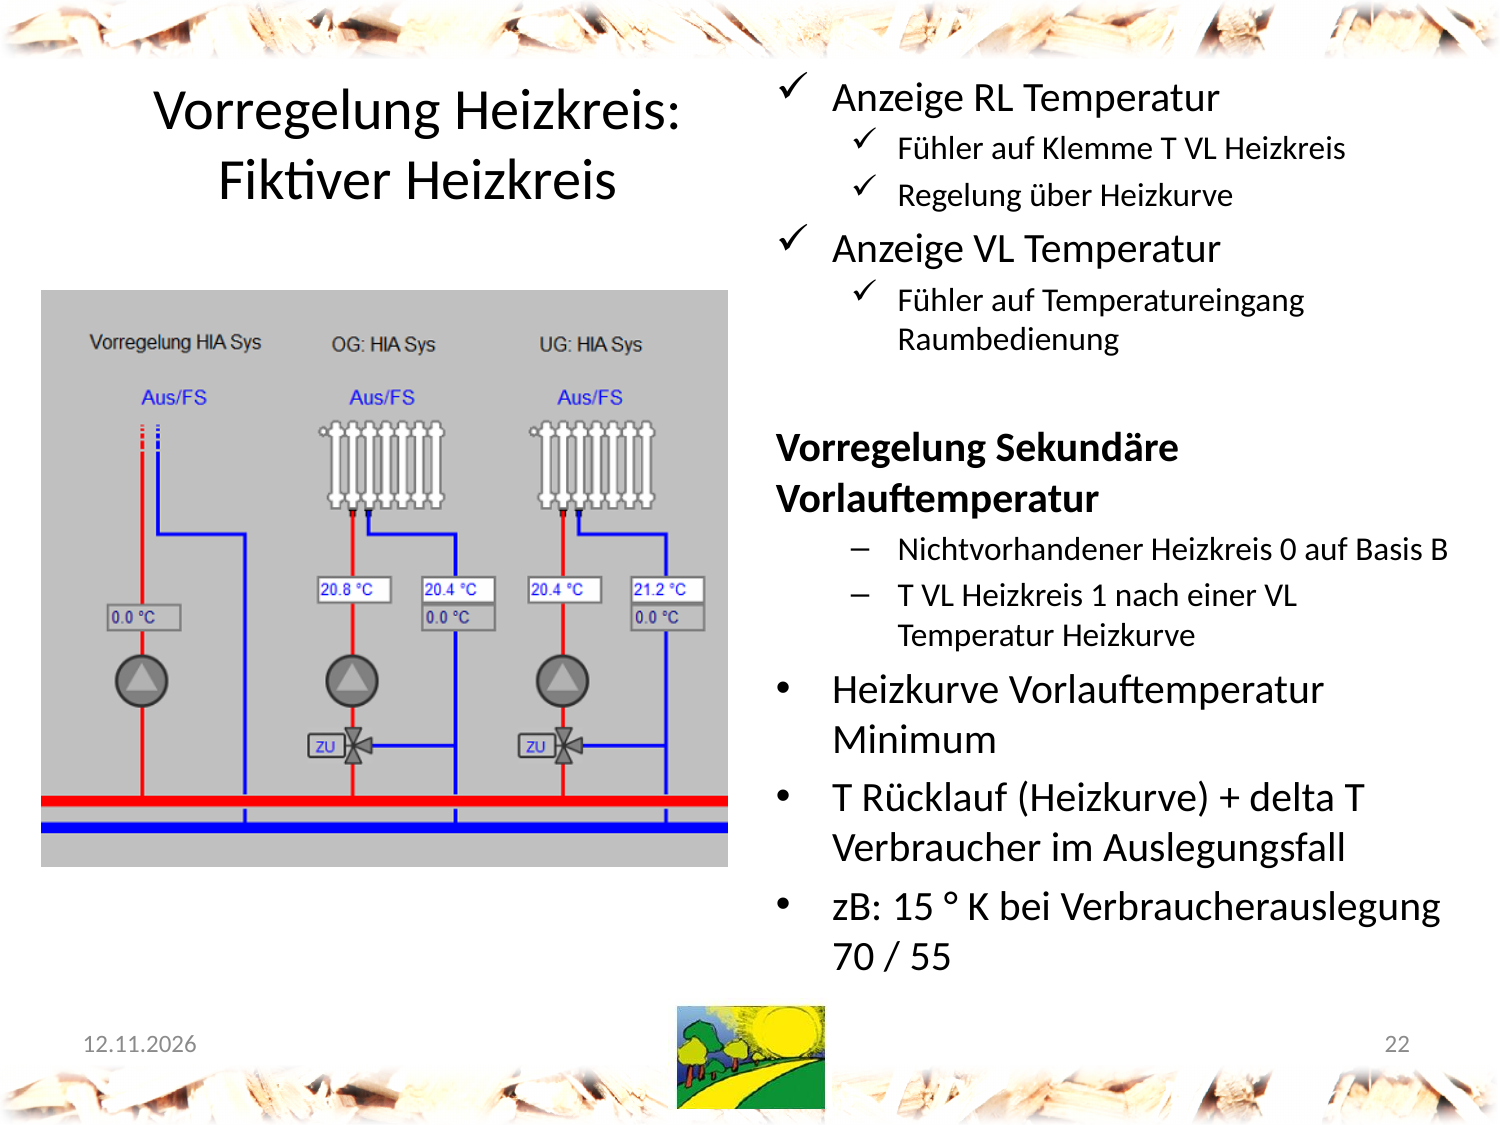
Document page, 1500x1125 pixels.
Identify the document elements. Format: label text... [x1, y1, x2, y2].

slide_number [26, 23, 1476, 36]
slide_number 22 [1074, 1012, 1425, 1073]
picture [31, 998, 1466, 1109]
picture [40, 290, 728, 868]
list Anzeige RL Temperatur Fühler auf Klemme T VL Heizkreis Regelung über Heizkurve Anzeige VL Temperatur Fühler auf Temperatureingang Raumbedienung Vorregelung Sekundäre Vorlauftemperatur Nichtvorhandener Heizkreis 0 auf Basis B T VL Heizkreis 1 nach einer VL Temperatur Heizkurve Heizkurve Vorlauftemperatur Minimum T Rücklauf (Heizkurve) + delta T Verbraucher im Auslegungsfall zB: 15 ° K bei Verbraucherauslegung 70 / 55 [760, 62, 1471, 1035]
title Vorregelung Heizkreis: Fiktiver Heizkreis [75, 62, 760, 220]
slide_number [67, 1012, 418, 1073]
